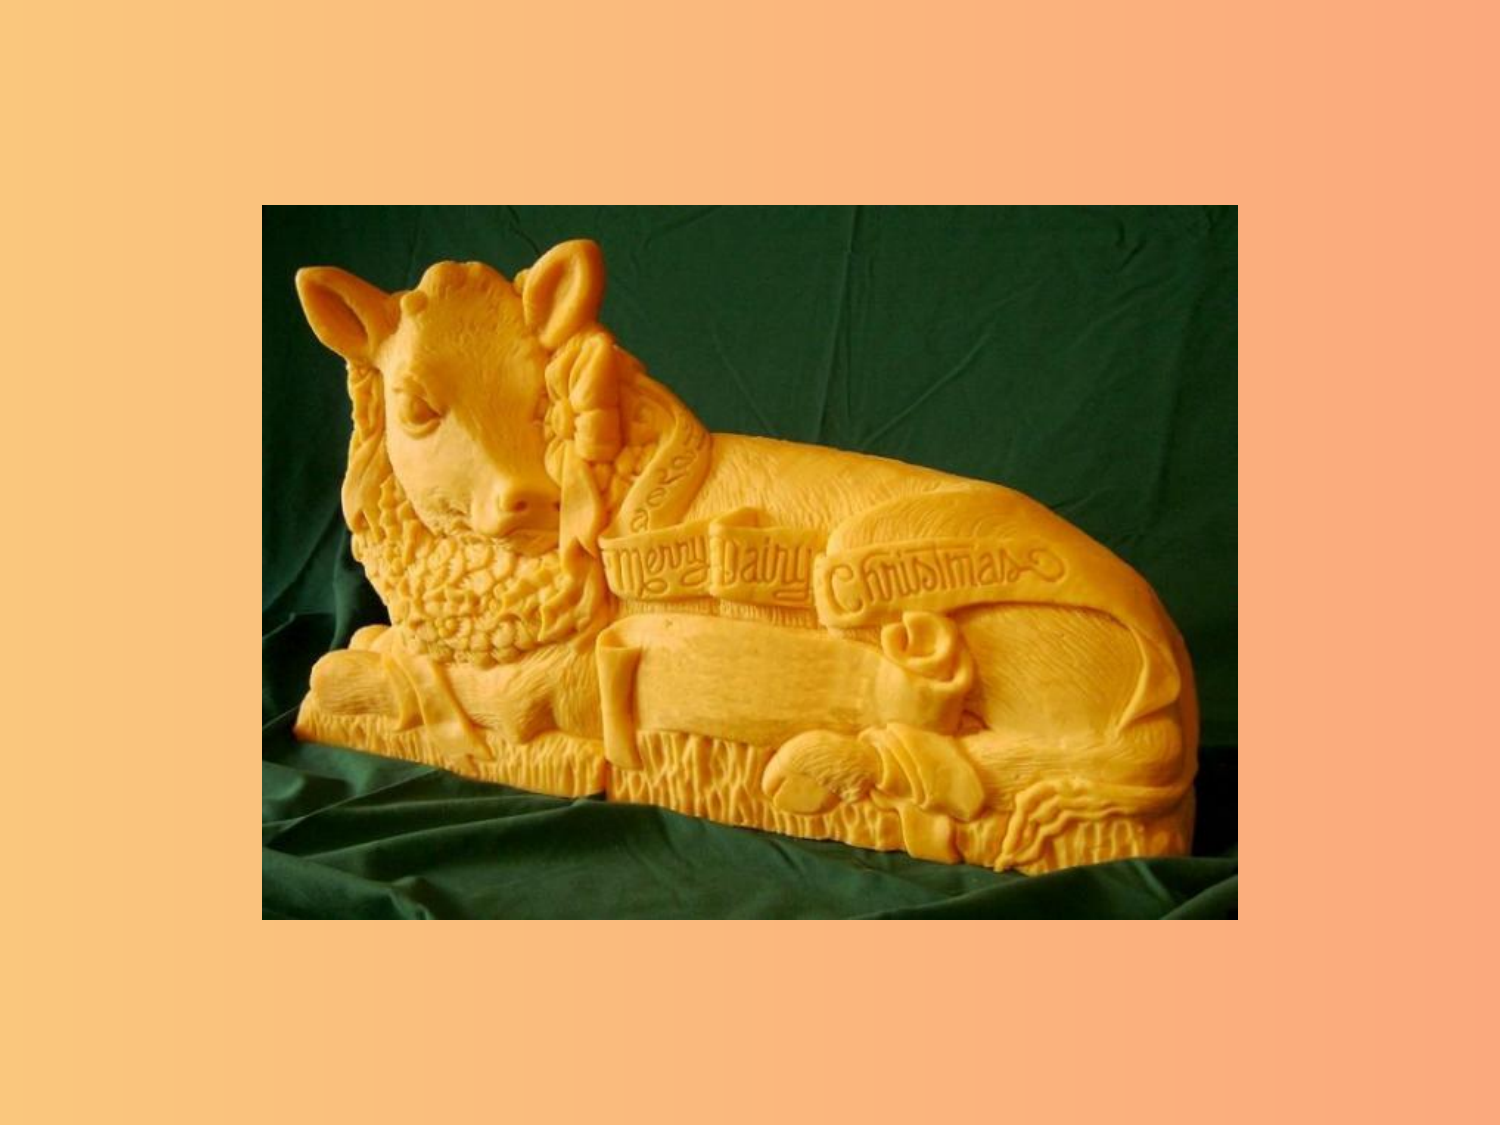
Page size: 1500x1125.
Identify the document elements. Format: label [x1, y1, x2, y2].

picture [262, 205, 1238, 920]
